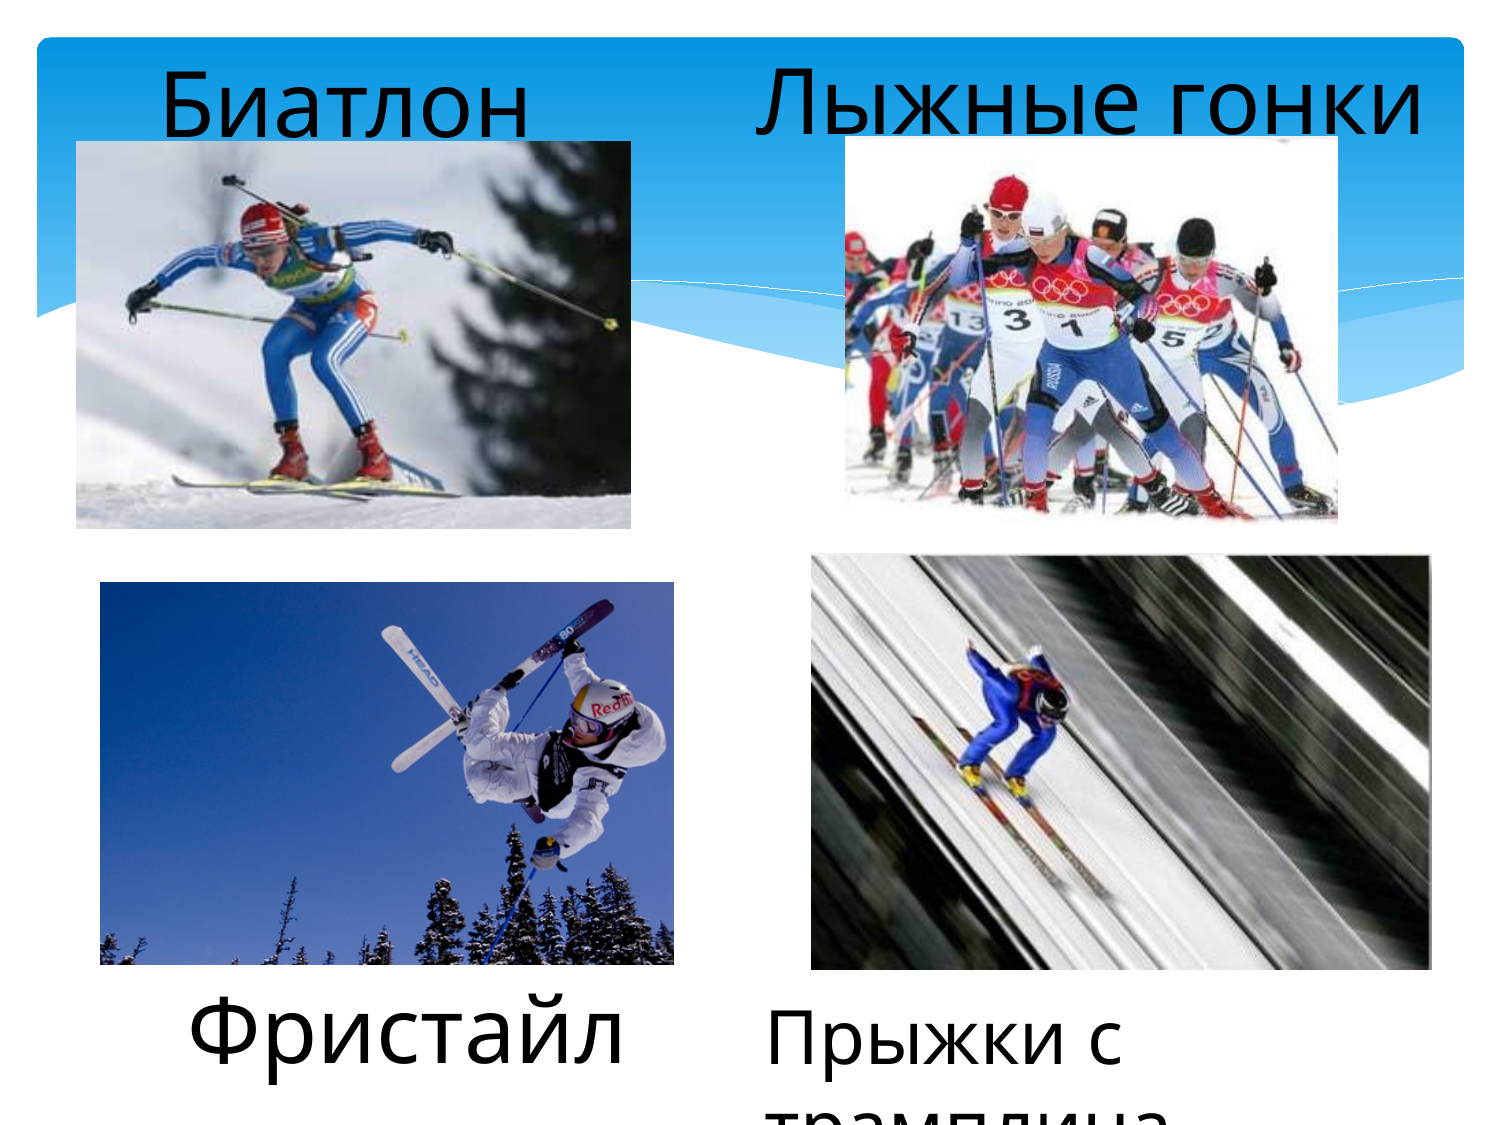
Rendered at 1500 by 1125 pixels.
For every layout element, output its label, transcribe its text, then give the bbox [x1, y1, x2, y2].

text_box Прыжки с трамплина [749, 981, 1500, 1125]
text_box Биатлон [143, 38, 548, 140]
text_box Фристайл [172, 973, 643, 1089]
picture [76, 141, 632, 529]
picture [100, 581, 675, 965]
picture [811, 553, 1432, 970]
picture [845, 136, 1338, 525]
text_box Лыжные гонки [741, 35, 1442, 161]
